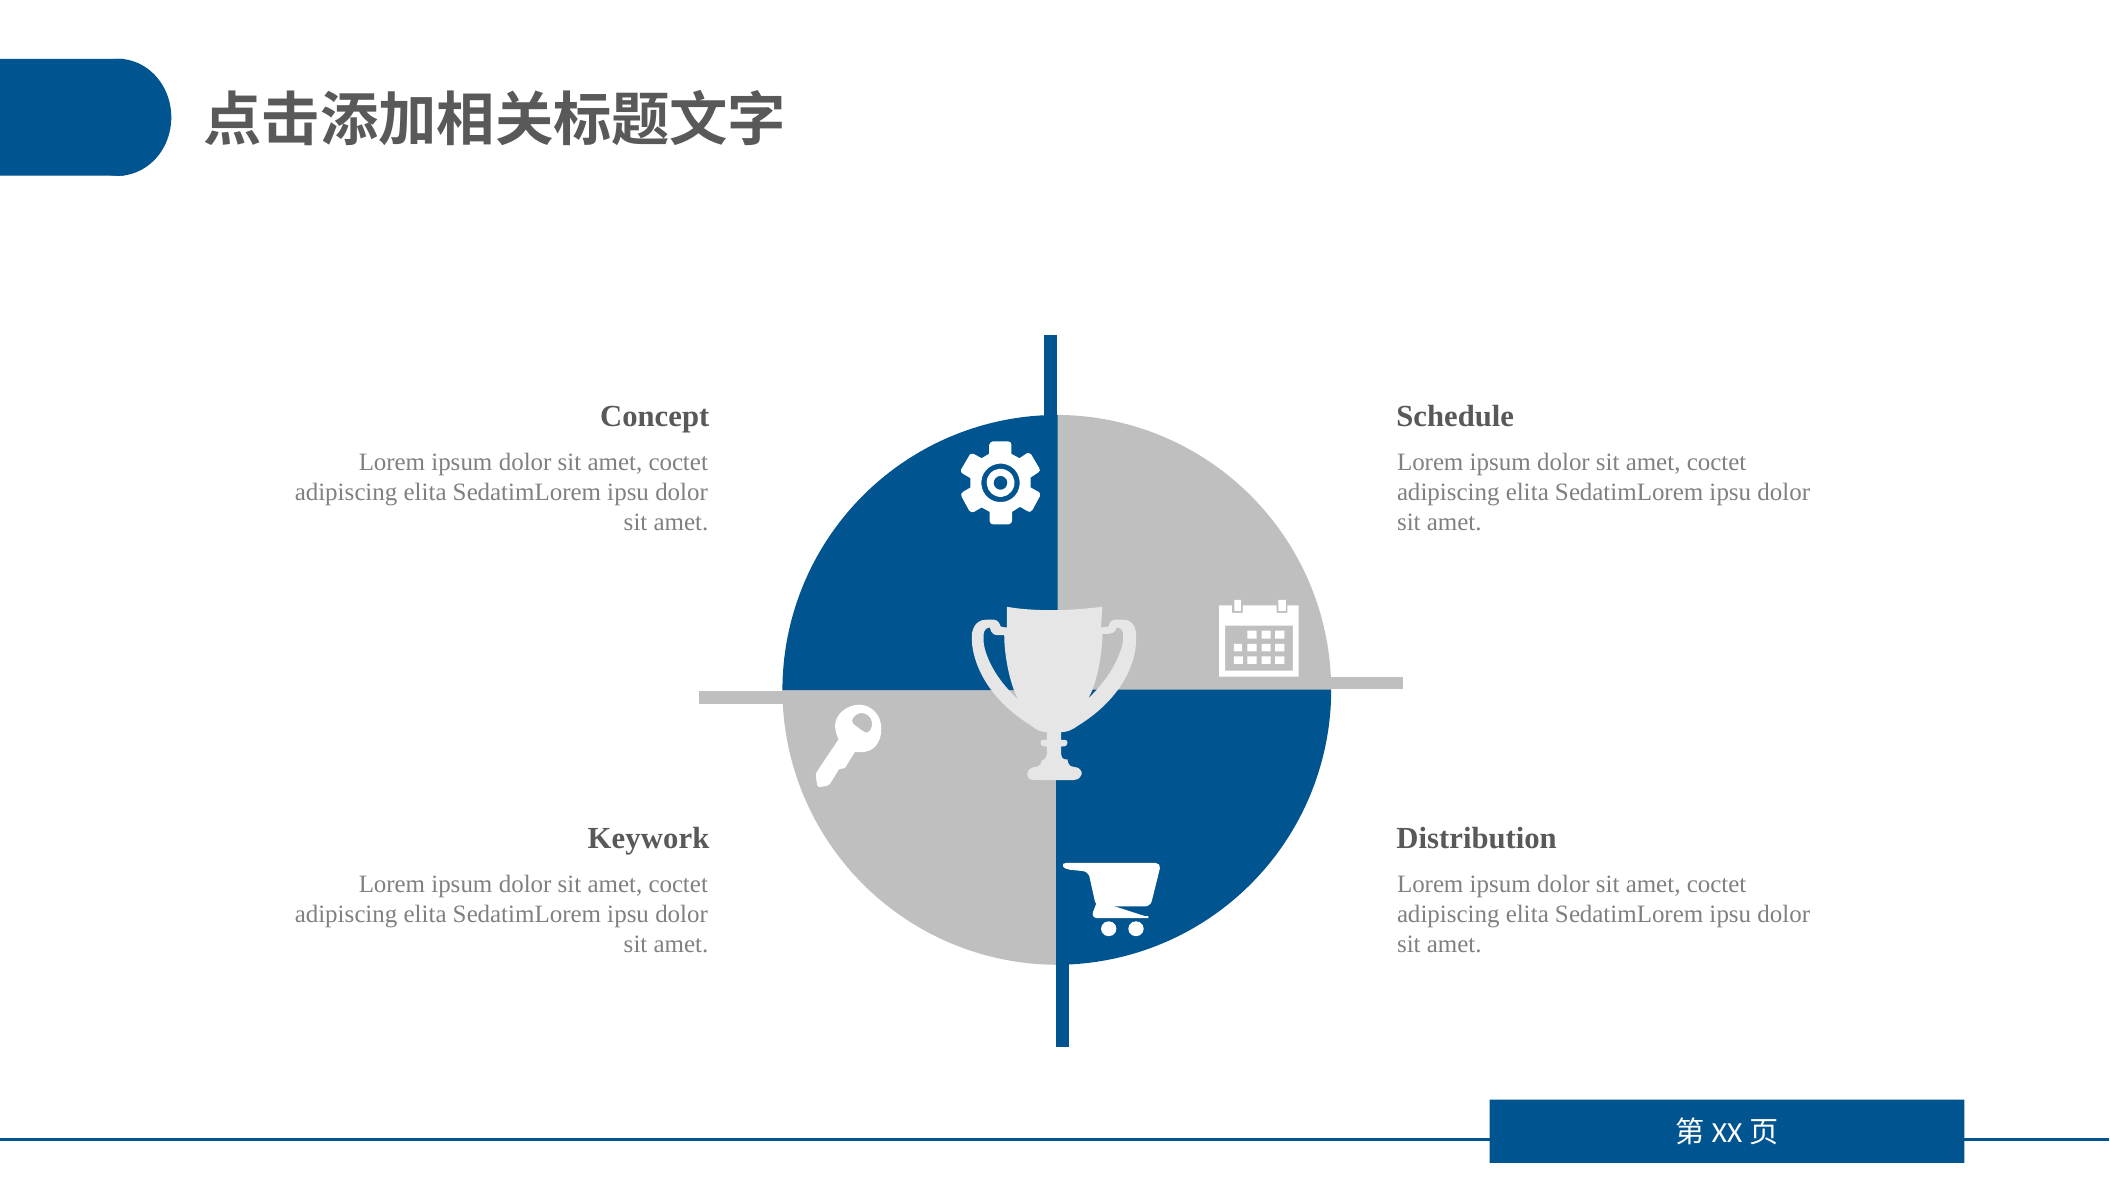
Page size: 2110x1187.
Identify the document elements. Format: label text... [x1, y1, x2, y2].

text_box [1058, 414, 1404, 691]
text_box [782, 334, 1058, 691]
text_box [0, 58, 172, 176]
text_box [1055, 689, 1332, 1047]
slide_number 第XX页 [1489, 1140, 1965, 1163]
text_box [1380, 812, 1833, 966]
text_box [289, 812, 726, 966]
slide_number 第XX页 [1489, 1099, 1965, 1139]
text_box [699, 689, 1055, 965]
text_box 点击添加相关标题文字 [188, 74, 838, 160]
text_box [289, 390, 726, 544]
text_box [1380, 390, 1833, 544]
